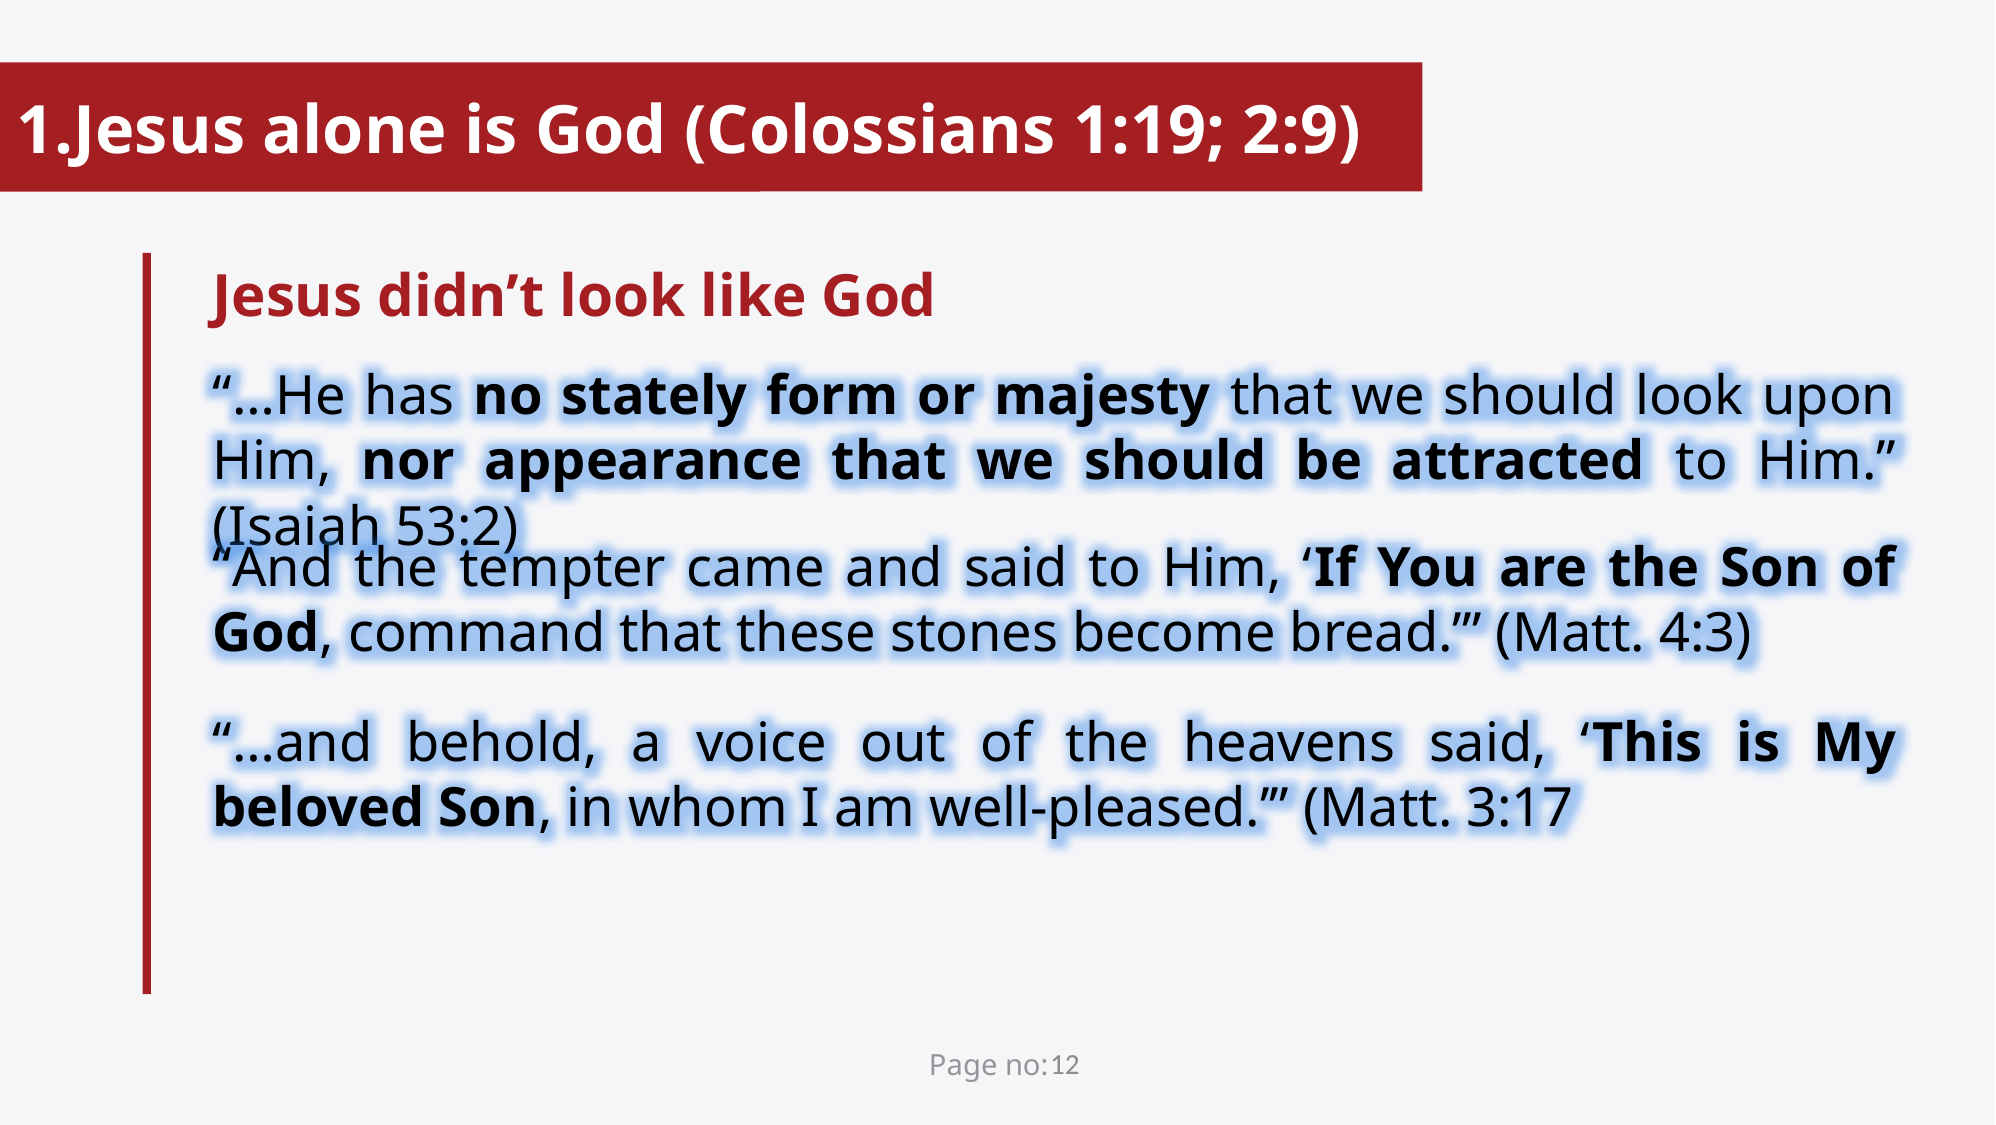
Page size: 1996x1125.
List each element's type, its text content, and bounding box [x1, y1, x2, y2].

text_box “And the tempter came and said to Him, ‘If You are the Son of God, command that these stones become bread.’” (Matt. 4:3) [198, 524, 1911, 670]
text_box “…He has no stately form or majesty that we should look upon Him, nor appearance that we should be attracted to Him.” (Isaiah 53:2) [198, 353, 1911, 513]
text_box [1, 62, 1636, 192]
text_box Jesus didn’t look like God [197, 250, 1510, 336]
text_box “…and behold, a voice out of the heavens said, ‘This is My beloved Son, in whom I am well-pleased.’” (Matt. 3:17 [198, 699, 1911, 845]
